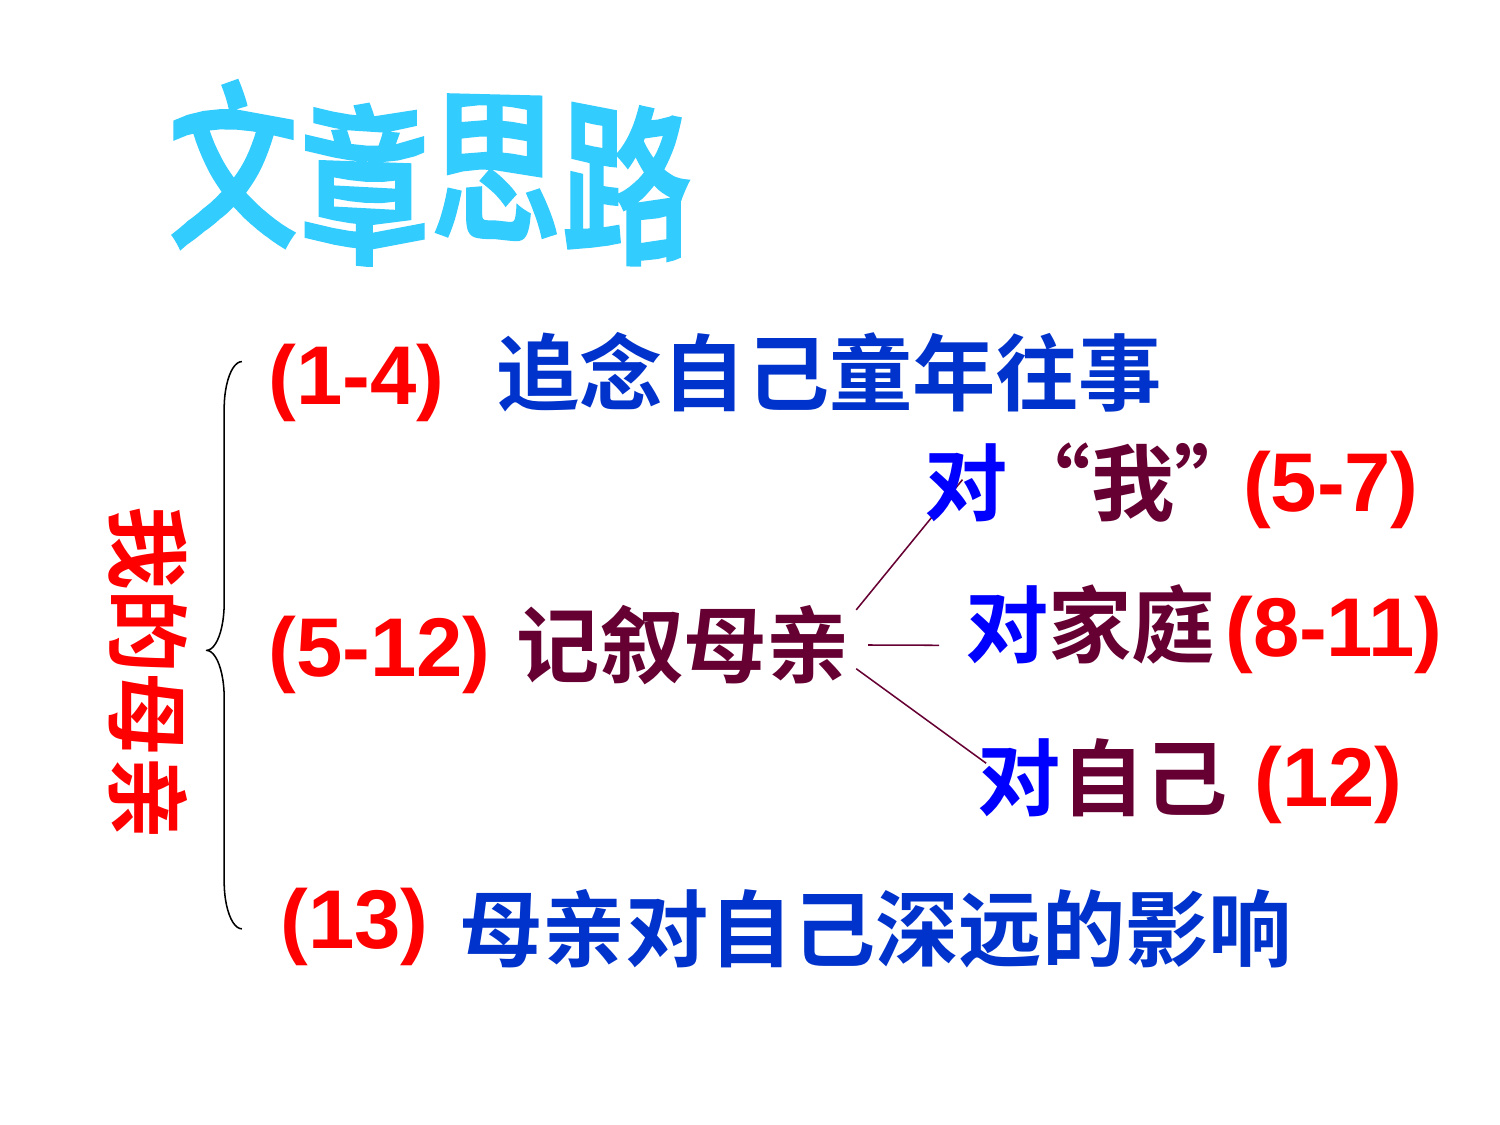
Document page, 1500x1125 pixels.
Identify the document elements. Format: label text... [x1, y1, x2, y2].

text_box (5-12) [253, 586, 538, 701]
text_box 追念自己童年往事zx````xk [481, 314, 1253, 449]
text_box 我的母亲 [76, 491, 207, 894]
text_box [206, 361, 242, 929]
text_box 对家庭 [950, 565, 1210, 681]
text_box (5-7) [1228, 420, 1500, 536]
text_box 记叙母亲 [538, 586, 928, 701]
text_box (12) [1240, 716, 1500, 831]
text_box (13) [265, 857, 514, 973]
text_box (8-11) [1210, 565, 1500, 681]
text_box 对自己 [963, 718, 1243, 834]
text_box 对“我” [909, 423, 1273, 539]
text_box (1-4) [253, 314, 538, 430]
text_box 母亲对自己深远的影响 [444, 869, 1308, 985]
